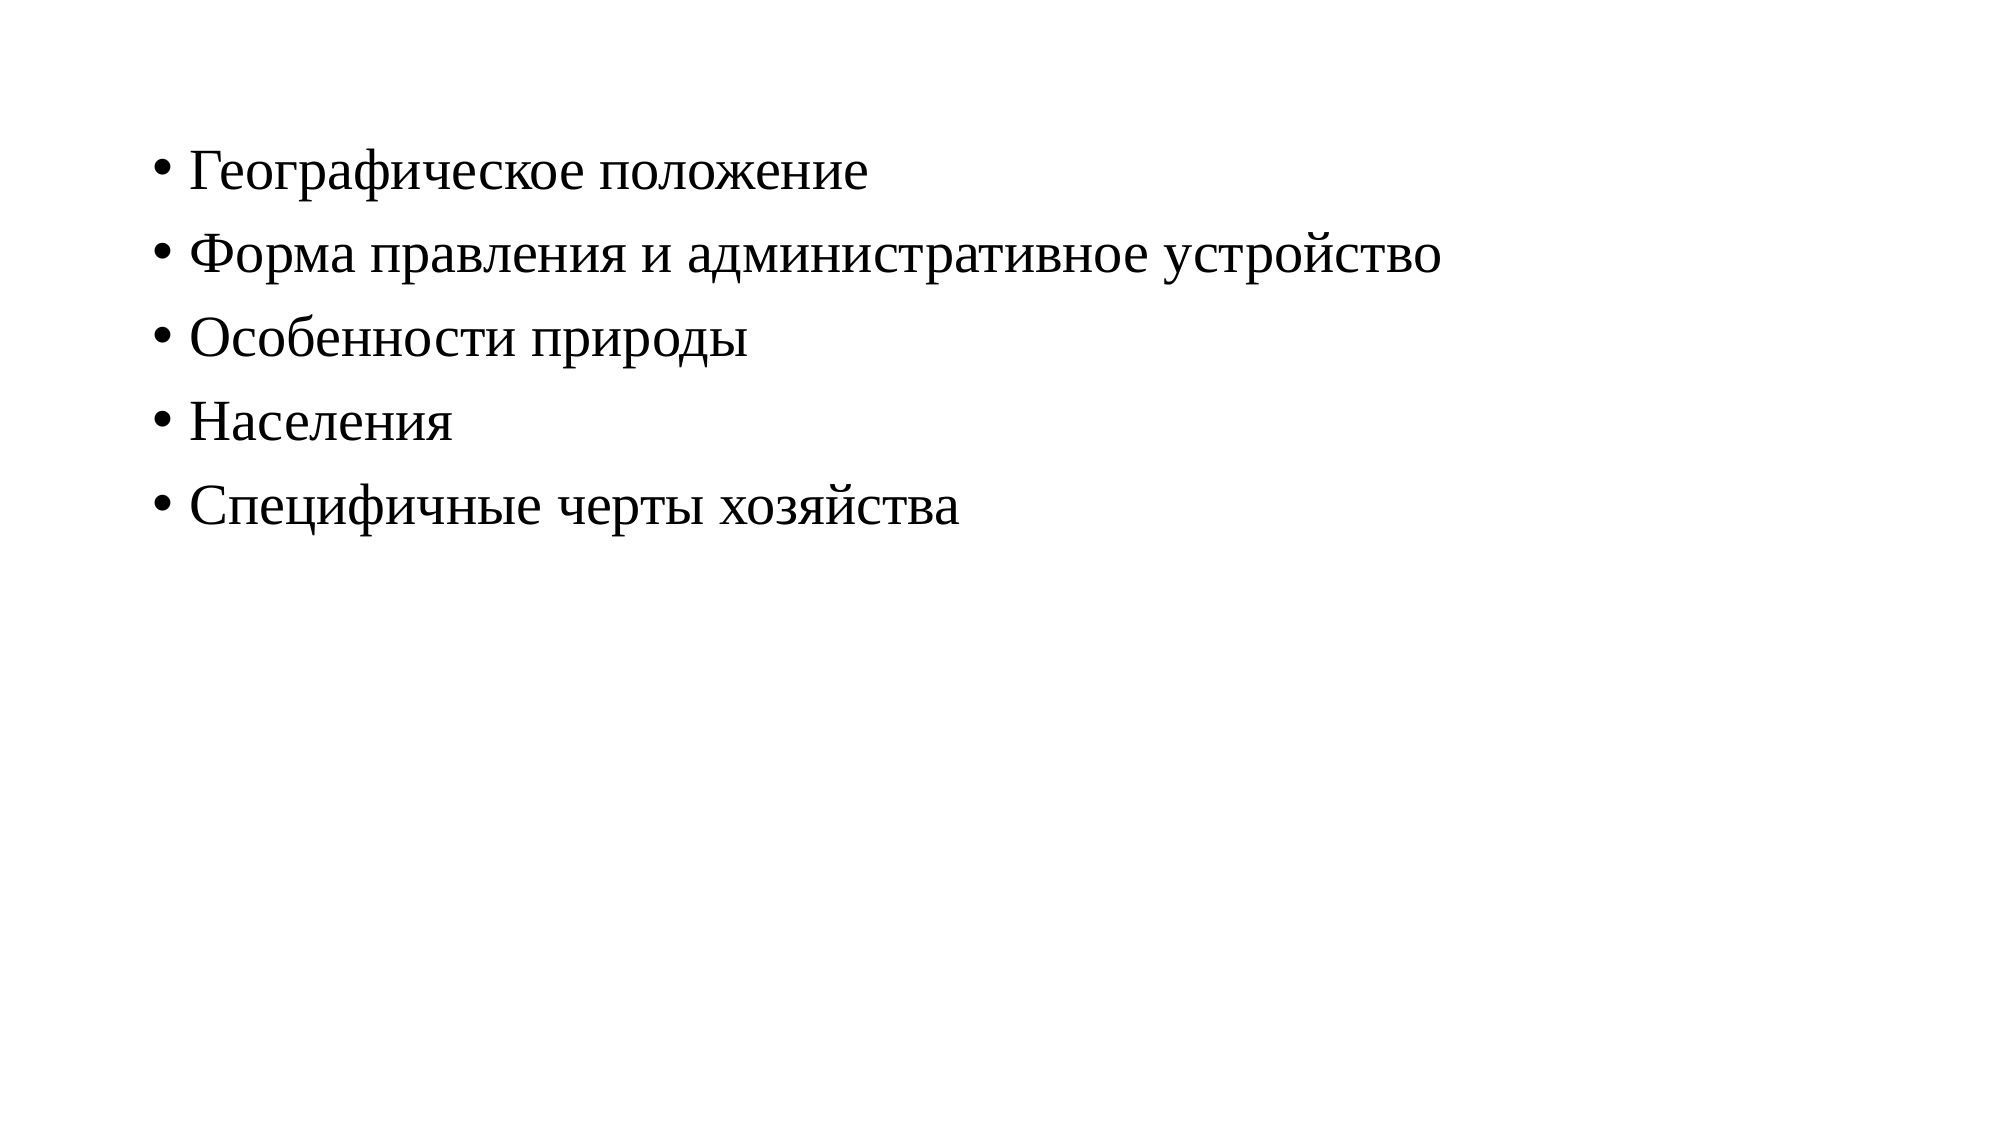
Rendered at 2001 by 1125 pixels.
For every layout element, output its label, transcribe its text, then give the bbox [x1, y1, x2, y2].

list Географическое положение Форма правления и административное устройство Особенности природы Населения Специфичные черты хозяйства [137, 131, 1863, 1014]
